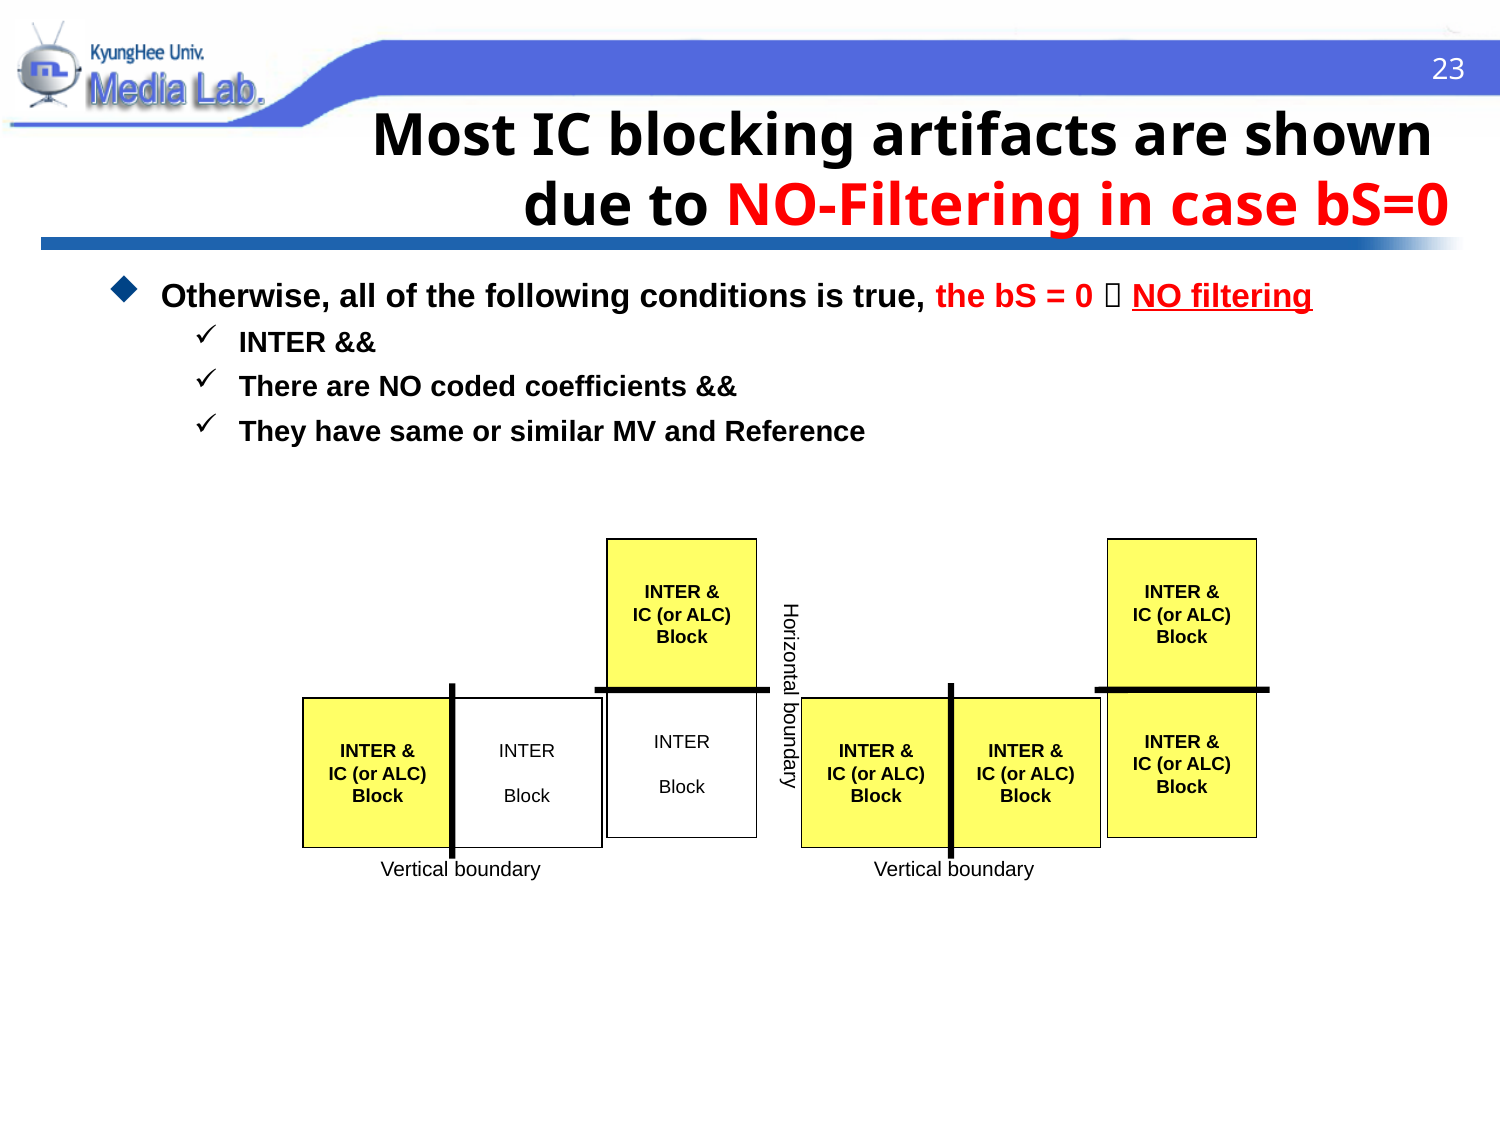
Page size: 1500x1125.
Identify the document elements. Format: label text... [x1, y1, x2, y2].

text_box INTER Block [453, 697, 602, 848]
text_box INTER & IC (or ALC) Block [302, 697, 452, 848]
text_box INTER & IC (or ALC) Block [1107, 538, 1257, 688]
text_box Vertical boundary [365, 848, 556, 889]
slide_number 23 [1403, 42, 1481, 93]
list Otherwise, all of the following conditions is true, the bS = 0  NO filtering INTER && There are NO coded coefficients && They have same or similar MV and Reference [17, 262, 1483, 1107]
text_box INTER & IC (or ALC) Block [952, 697, 1101, 848]
text_box INTER Block [607, 691, 757, 838]
text_box Vertical boundary [859, 848, 1050, 889]
picture [0, 0, 1500, 138]
text_box INTER & IC (or ALC) Block [801, 697, 951, 848]
text_box Horizontal boundary [757, 588, 813, 789]
text_box INTER & IC (or ALC) Block [1107, 690, 1257, 838]
text_box INTER & IC (or ALC) Block [607, 539, 757, 688]
picture [41, 237, 1500, 250]
title Most IC blocking artifacts are shown due to NO-Filtering in case bS=0 [312, 101, 1465, 233]
